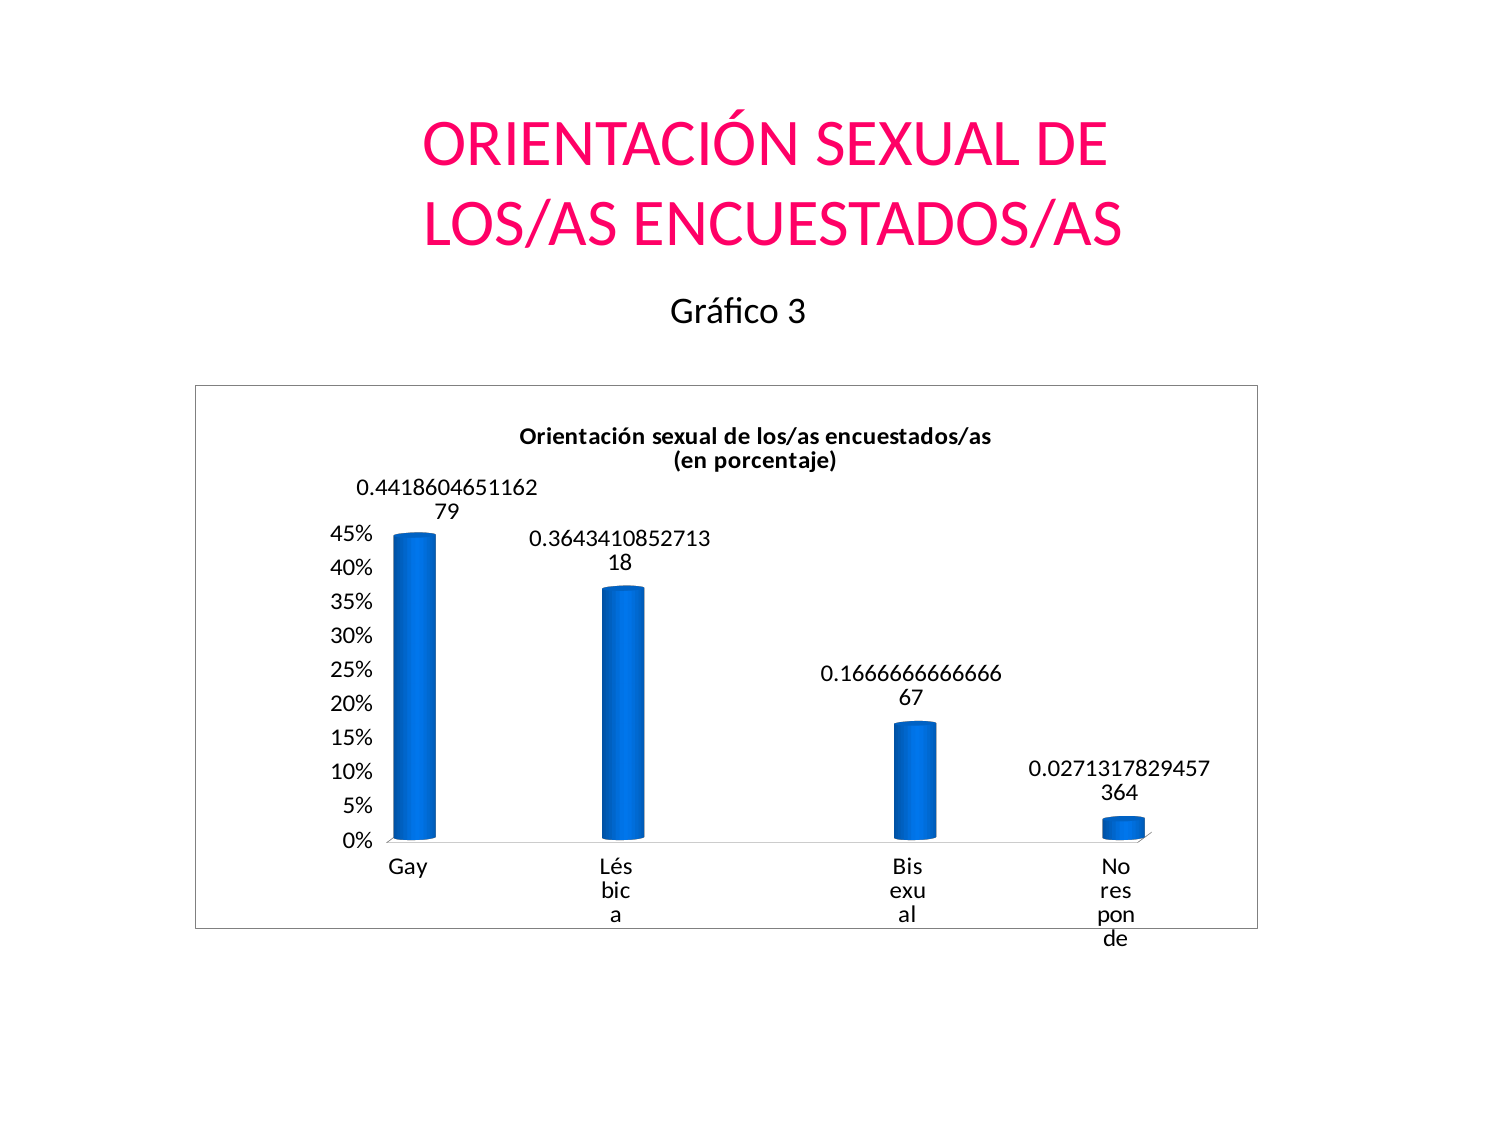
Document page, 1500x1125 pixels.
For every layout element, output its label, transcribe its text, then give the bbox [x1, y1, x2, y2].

text_box Gráfico 3 [655, 278, 833, 339]
text_box ORIENTACIÓN SEXUAL DE LOS/AS ENCUESTADOS/AS [100, 113, 1447, 244]
chart [194, 385, 1259, 953]
